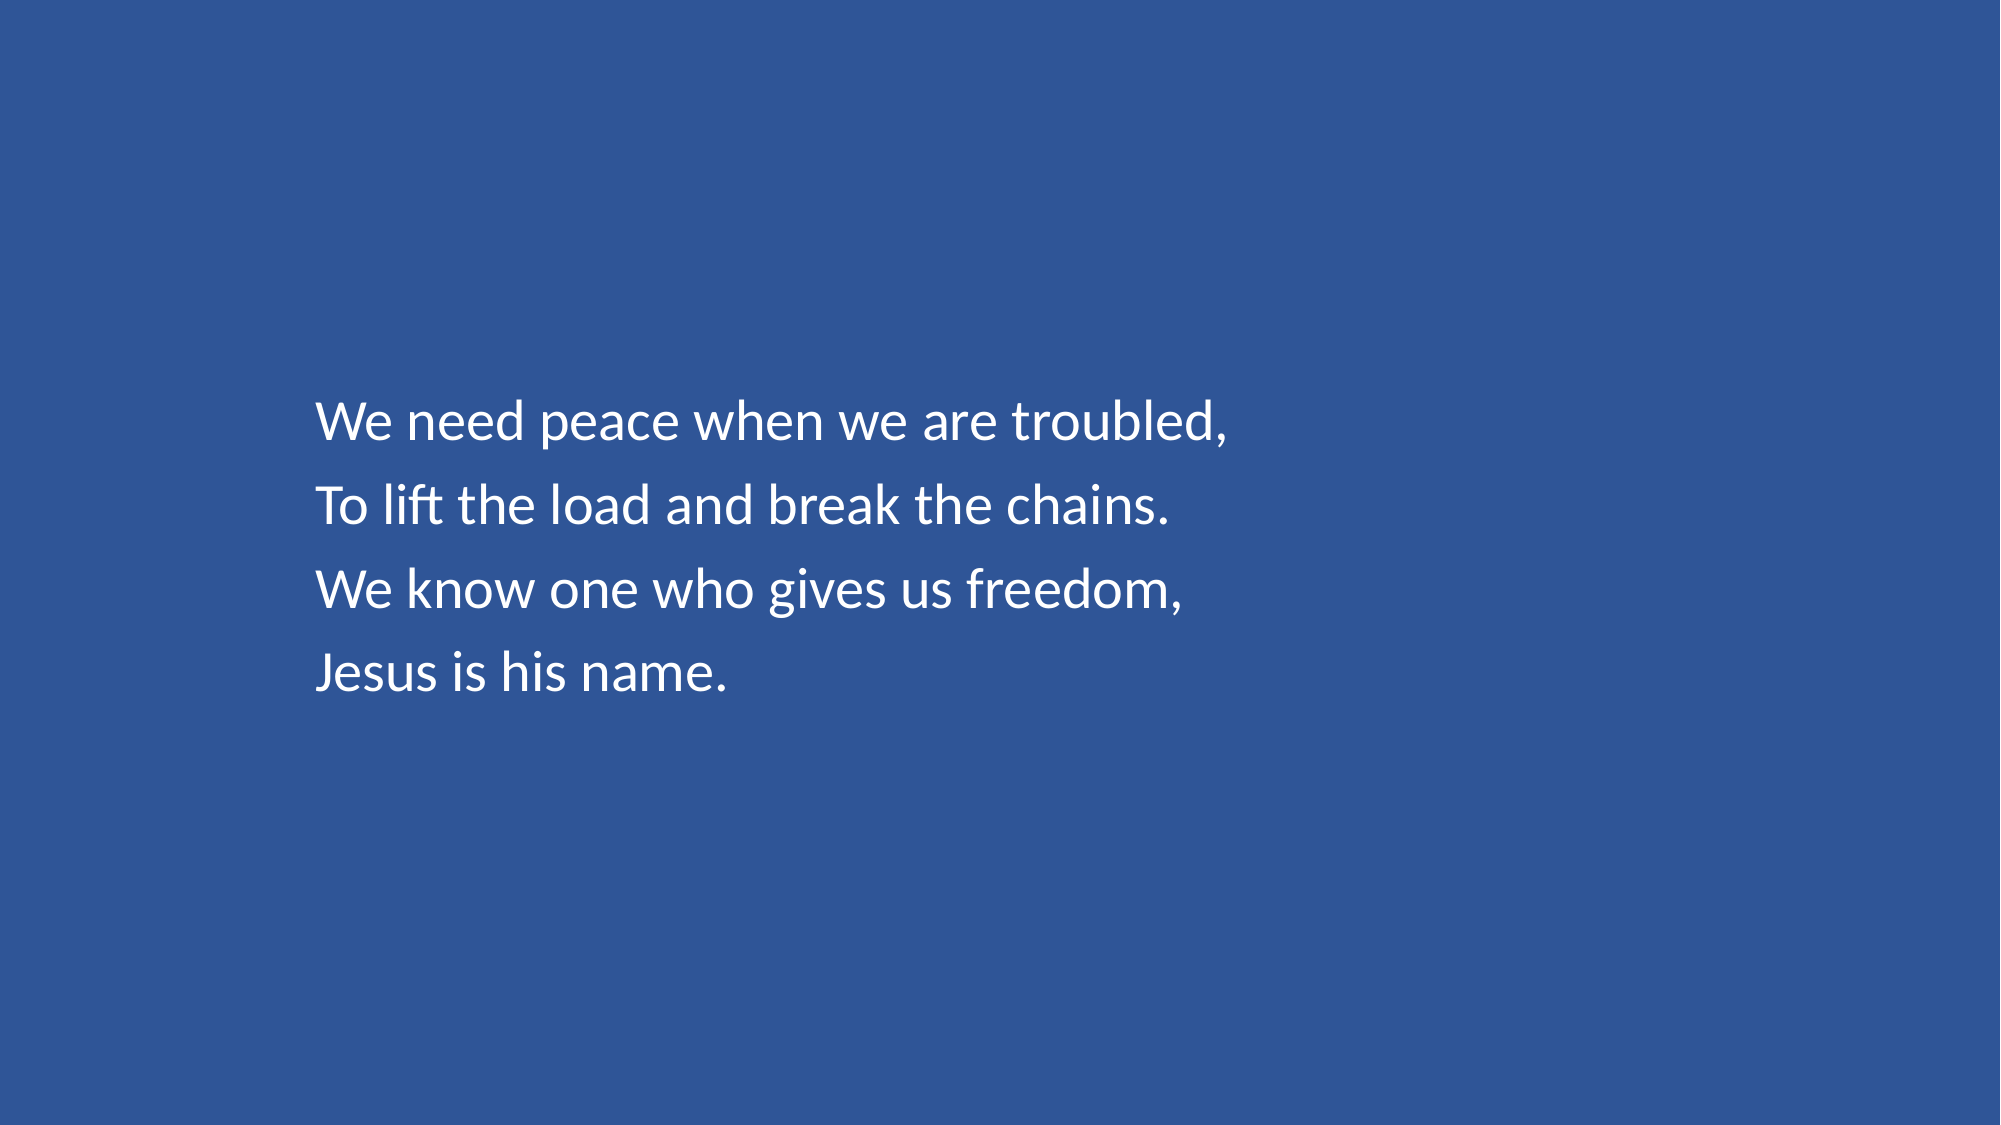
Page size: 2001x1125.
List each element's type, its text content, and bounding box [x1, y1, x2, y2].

list We need peace when we are troubled, To lift the load and break the chains. We know one who gives us freedom, Jesus is his name. [300, 383, 1700, 742]
